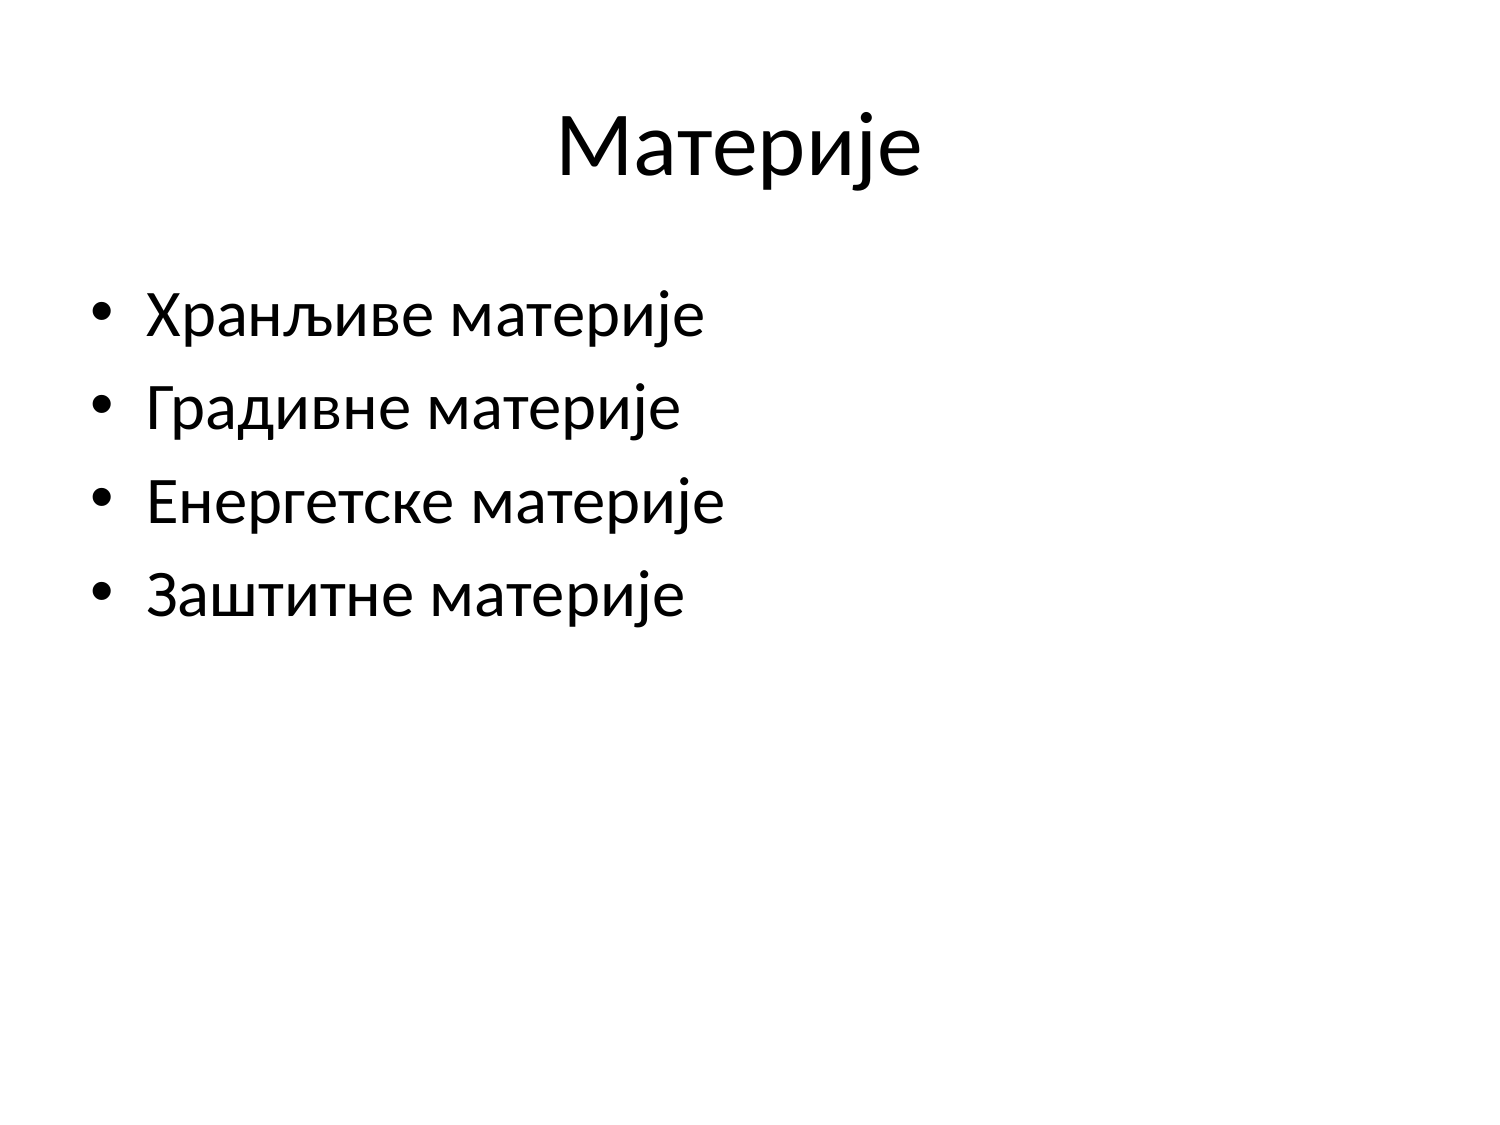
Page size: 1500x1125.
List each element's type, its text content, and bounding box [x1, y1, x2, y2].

list Хранљиве материје Градивне материје Енергетске материје Заштитне материје [75, 262, 1425, 1005]
title Материје [75, 45, 1425, 233]
